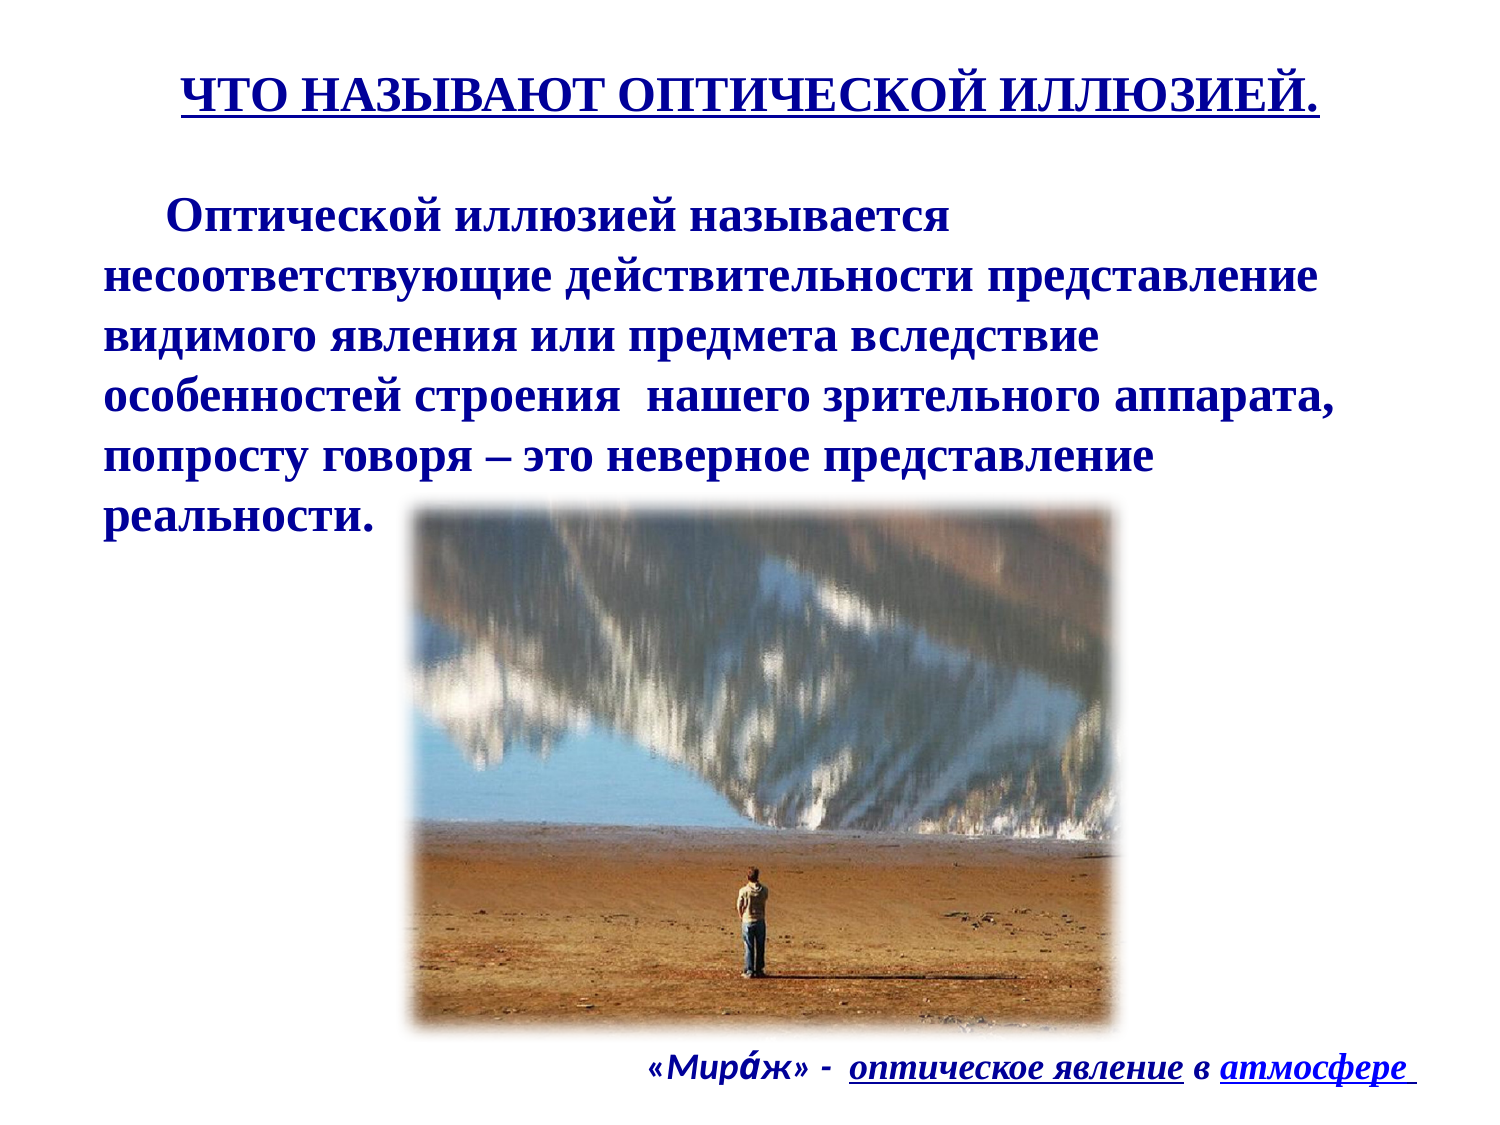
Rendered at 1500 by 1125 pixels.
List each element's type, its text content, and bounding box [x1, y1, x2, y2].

text_box ЧТО НАЗЫВАЮТ ОПТИЧЕСКОЙ ИЛЛЮЗИЕЙ. Оптической иллюзией называется несоответствующие действительности представление видимого явления или предмета вследствие особенностей строения нашего зрительного аппарата, попросту говоря – это неверное представление реальности. [88, 54, 1400, 550]
text_box «Мира́ж» - оптическое явление в атмосфере [631, 1034, 1432, 1095]
picture [395, 491, 1130, 1044]
